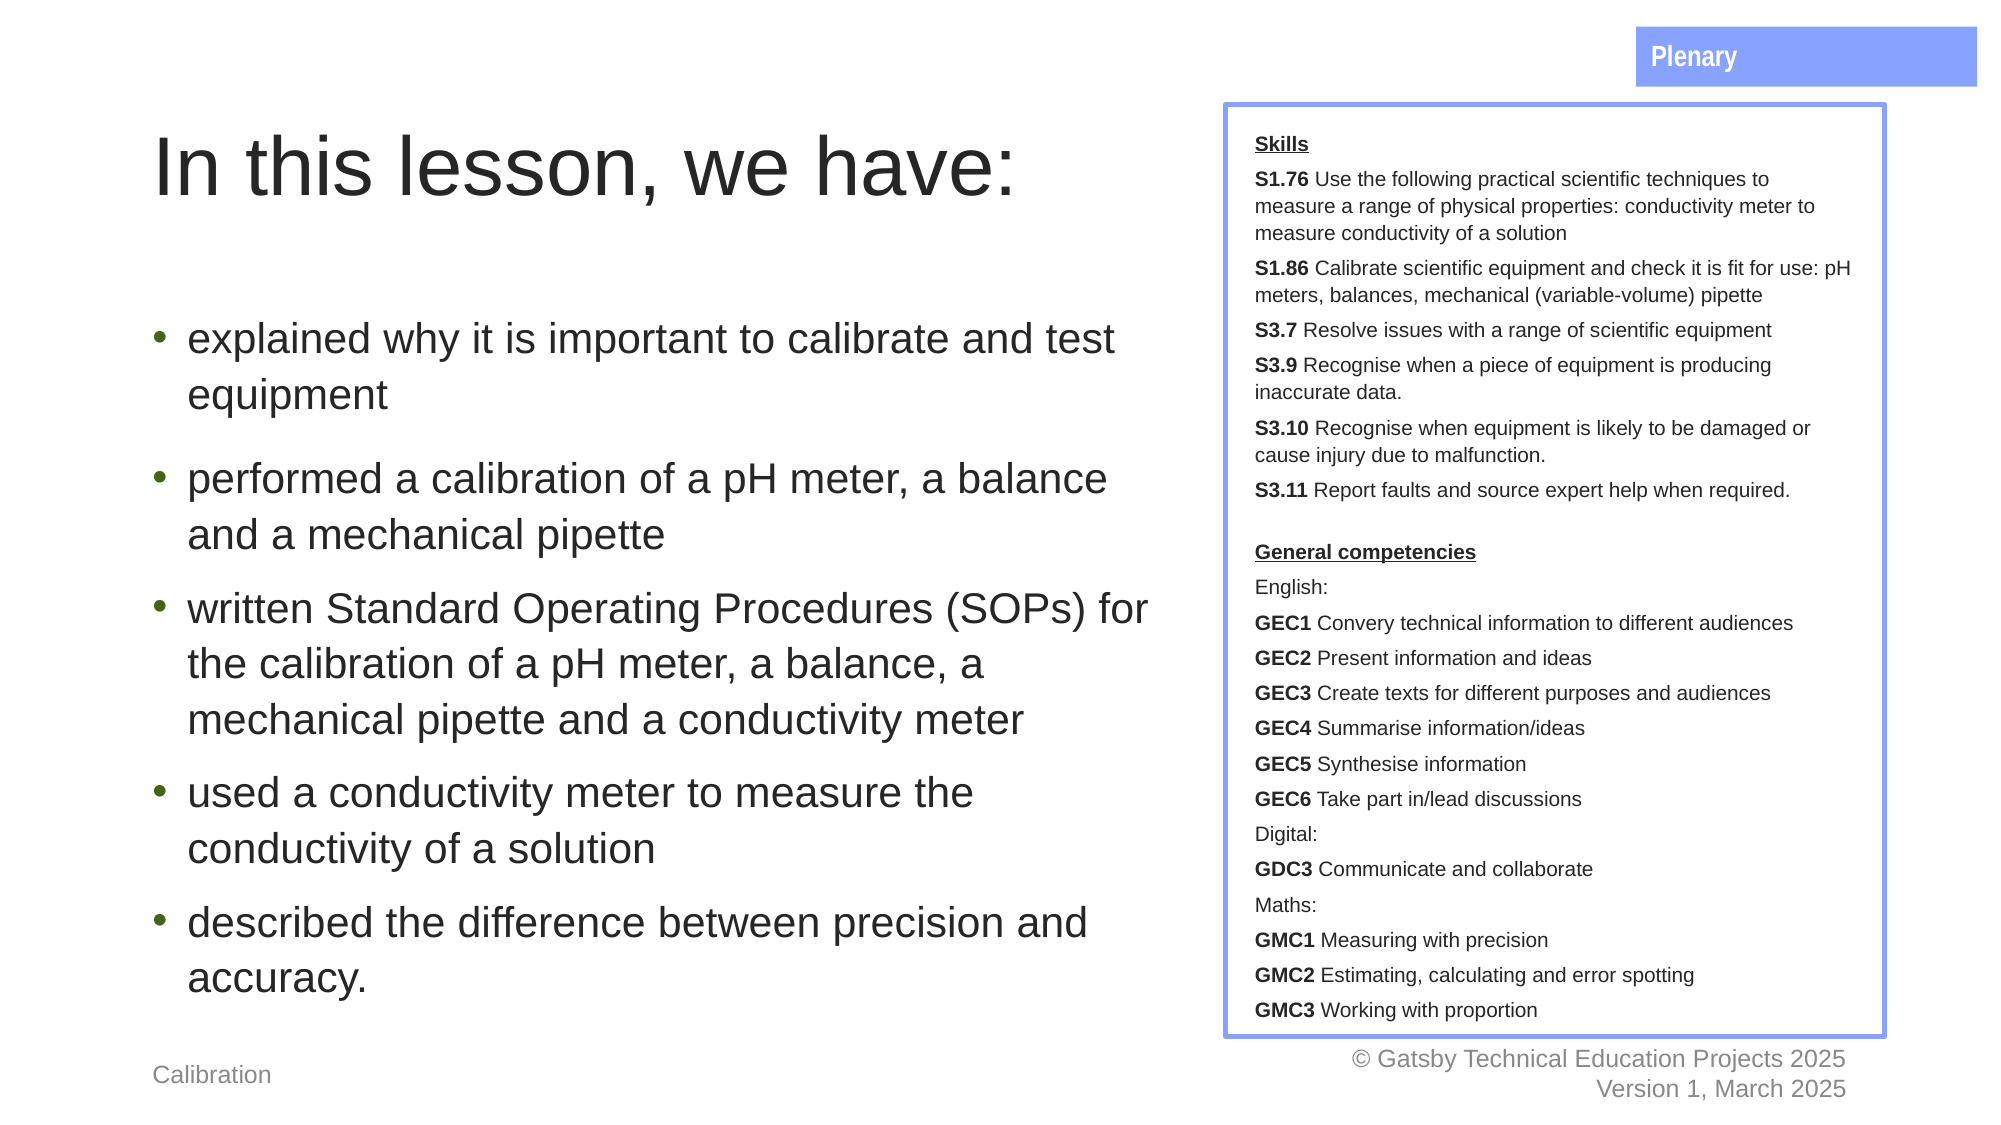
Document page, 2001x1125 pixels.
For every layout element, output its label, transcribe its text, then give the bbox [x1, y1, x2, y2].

text_box Skills S1.76 Use the following practical scientific techniques to measure a range of physical properties: conductivity meter to measure conductivity of a solution S1.86 Calibrate scientific equipment and check it is fit for use: pH meters, balances, mechanical (variable-volume) pipette S3.7 Resolve issues with a range of scientific equipment S3.9 Recognise when a piece of equipment is producing inaccurate data. S3.10 Recognise when equipment is likely to be damaged or cause injury due to malfunction. S3.11 Report faults and source expert help when required. General competencies English: GEC1 Convery technical information to different audiences GEC2 Present information and ideas GEC3 Create texts for different purposes and audiences GEC4 Summarise information/ideas GEC5 Synthesise information GEC6 Take part in/lead discussions Digital: GDC3 Communicate and collaborate Maths: GMC1 Measuring with precision GMC2 Estimating, calculating and error spotting GMC3 Working with proportion [1225, 104, 1885, 1037]
list explained why it is important to calibrate and test equipment performed a calibration of a pH meter, a balance and a mechanical pipette written Standard Operating Procedures (SOPs) for the calibration of a pH meter, a balance, a mechanical pipette and a conductivity meter used a conductivity meter to measure the conductivity of a solution described the difference between precision and accuracy. [137, 299, 1188, 1014]
list Calibration [137, 1042, 829, 1103]
title In this lesson, we have: [137, 59, 1863, 278]
list Plenary [1636, 26, 1978, 87]
